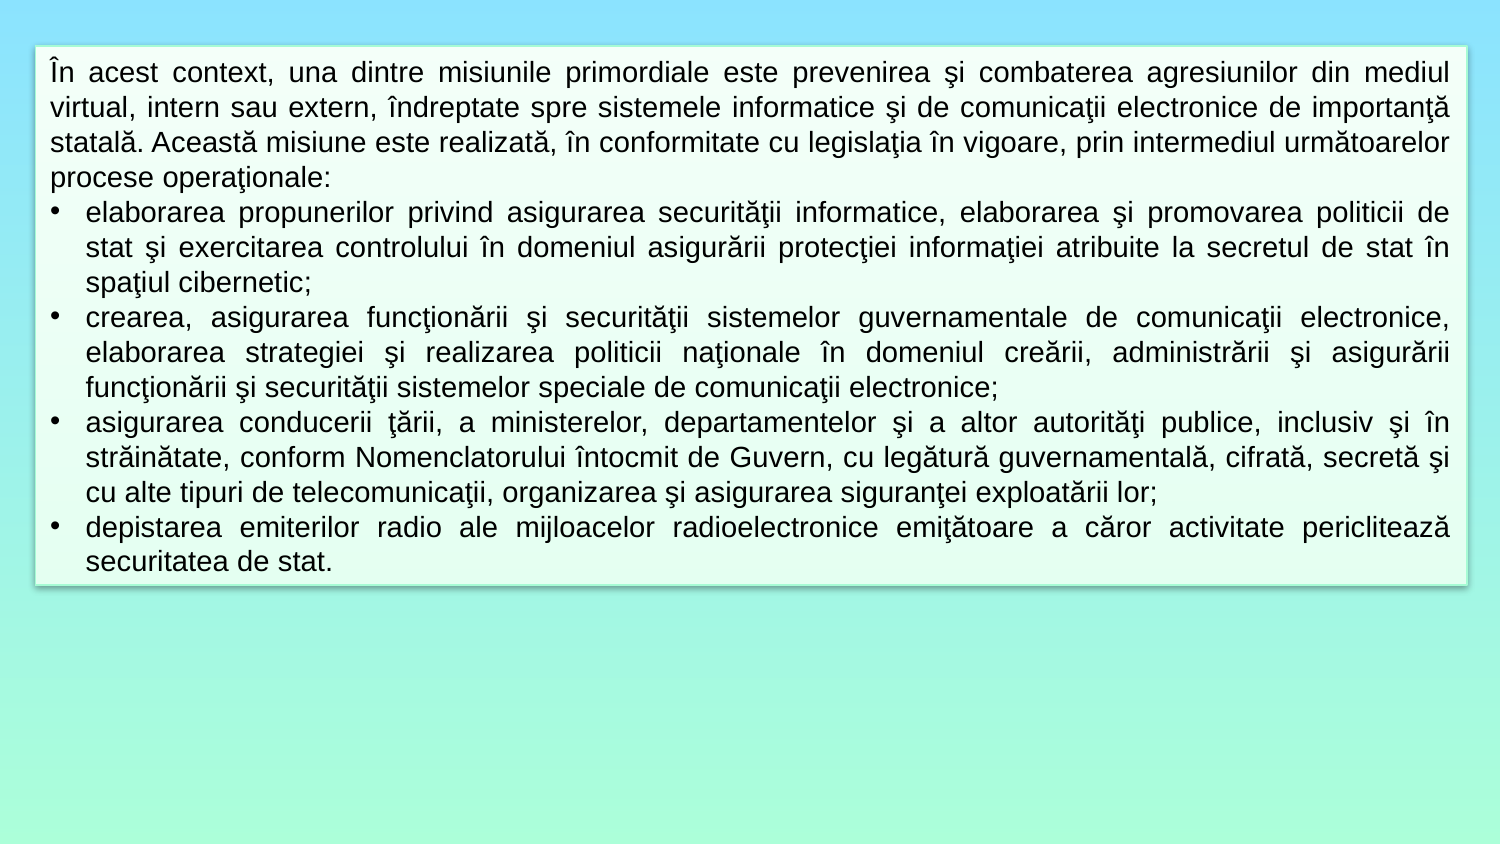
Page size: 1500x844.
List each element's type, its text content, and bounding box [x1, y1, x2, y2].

text_box În acest context, una dintre misiunile primordiale este prevenirea şi combaterea agresiunilor din mediul virtual, intern sau extern, îndreptate spre sistemele informatice şi de comunicaţii electronice de importanţă statală. Această misiune este realizată, în conformitate cu legislaţia în vigoare, prin intermediul următoarelor procese operaţionale: elaborarea propunerilor privind asigurarea securităţii informatice, elaborarea şi promovarea politicii de stat şi exercitarea controlului în domeniul asigurării protecţiei informaţiei atribuite la secretul de stat în spaţiul cibernetic; crearea, asigurarea funcţionării şi securităţii sistemelor guvernamentale de comunicaţii electronice, elaborarea strategiei şi realizarea politicii naţionale în domeniul creării, administrării şi asigurării funcţionării şi securităţii sistemelor speciale de comunicaţii electronice; asigurarea conducerii ţării, a ministerelor, departamentelor şi a altor autorităţi publice, inclusiv şi în străinătate, conform Nomenclatorului întocmit de Guvern, cu legătură guvernamentală, cifrată, secretă şi cu alte tipuri de telecomunicaţii, organizarea şi asigurarea siguranţei exploatării lor; depistarea emiterilor radio ale mijloacelor radioelectronice emiţătoare a căror activitate periclitează securitatea de stat. [35, 45, 1468, 586]
